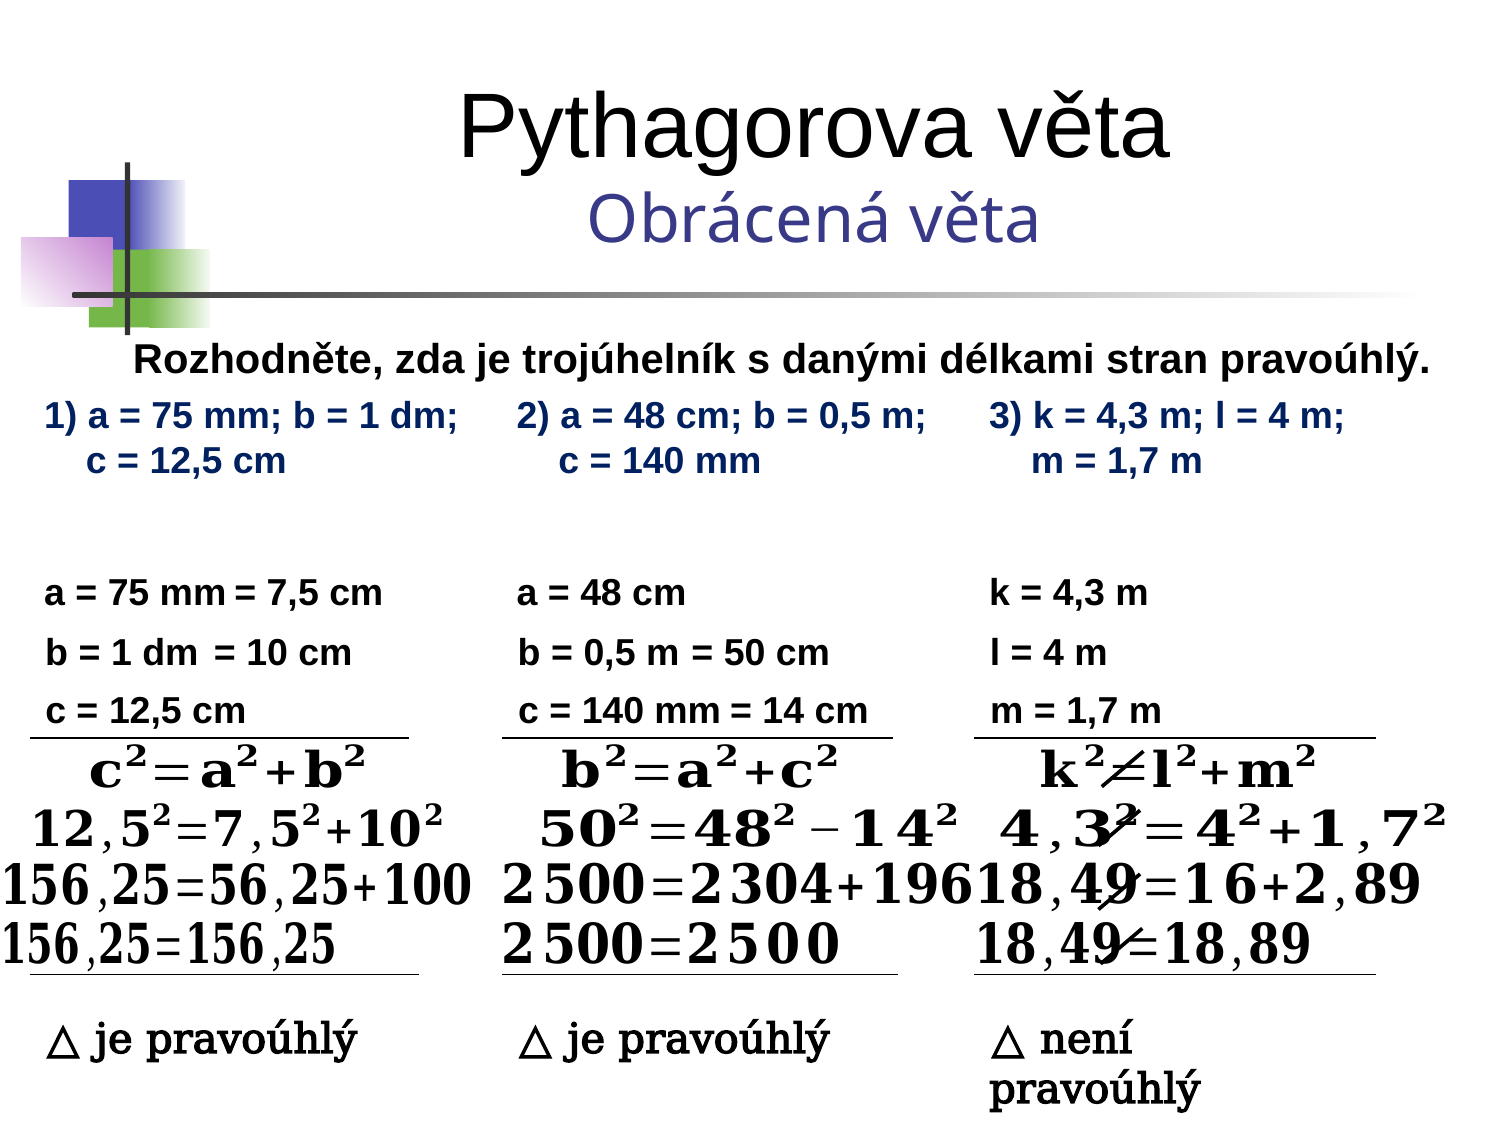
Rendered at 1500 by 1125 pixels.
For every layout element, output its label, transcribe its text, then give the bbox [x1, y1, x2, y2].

text_box = 50 cm [676, 620, 925, 680]
text_box 1) a = 75 mm; b = 1 dm; c = 12,5 cm [29, 383, 501, 489]
text_box △ není pravoúhlý [974, 1003, 1365, 1119]
text_box = 7,5 cm [198, 560, 420, 621]
text_box l = 4 m [975, 620, 1123, 679]
text_box △ je pravoúhlý [29, 1003, 420, 1069]
text_box = 14 cm [715, 679, 884, 737]
text_box a = 75 mm [29, 560, 198, 621]
text_box 3) k = 4,3 m; l = 4 m; m = 1,7 m [974, 383, 1471, 489]
text_box 2) a = 48 cm; b = 0,5 m; c = 140 mm [501, 383, 974, 489]
text_box m = 1,7 m [975, 679, 1178, 737]
text_box a = 48 cm [501, 560, 750, 621]
text_box △ je pravoúhlý [501, 1003, 892, 1069]
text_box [1100, 928, 1143, 965]
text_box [1098, 810, 1141, 846]
text_box c = 140 mm [503, 679, 715, 737]
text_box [1101, 750, 1144, 787]
text_box b = 0,5 m [502, 620, 676, 680]
text_box c = 12,5 cm [30, 679, 262, 737]
text_box Pythagorova věta Obrácená věta [206, 58, 1424, 263]
text_box b = 1 dm [30, 620, 199, 679]
text_box Rozhodněte, zda je trojúhelník s danými délkami stran pravoúhlý. [118, 324, 1462, 383]
text_box k = 4,3 m [974, 560, 1201, 621]
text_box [1098, 873, 1141, 910]
text_box = 10 cm [199, 620, 368, 680]
